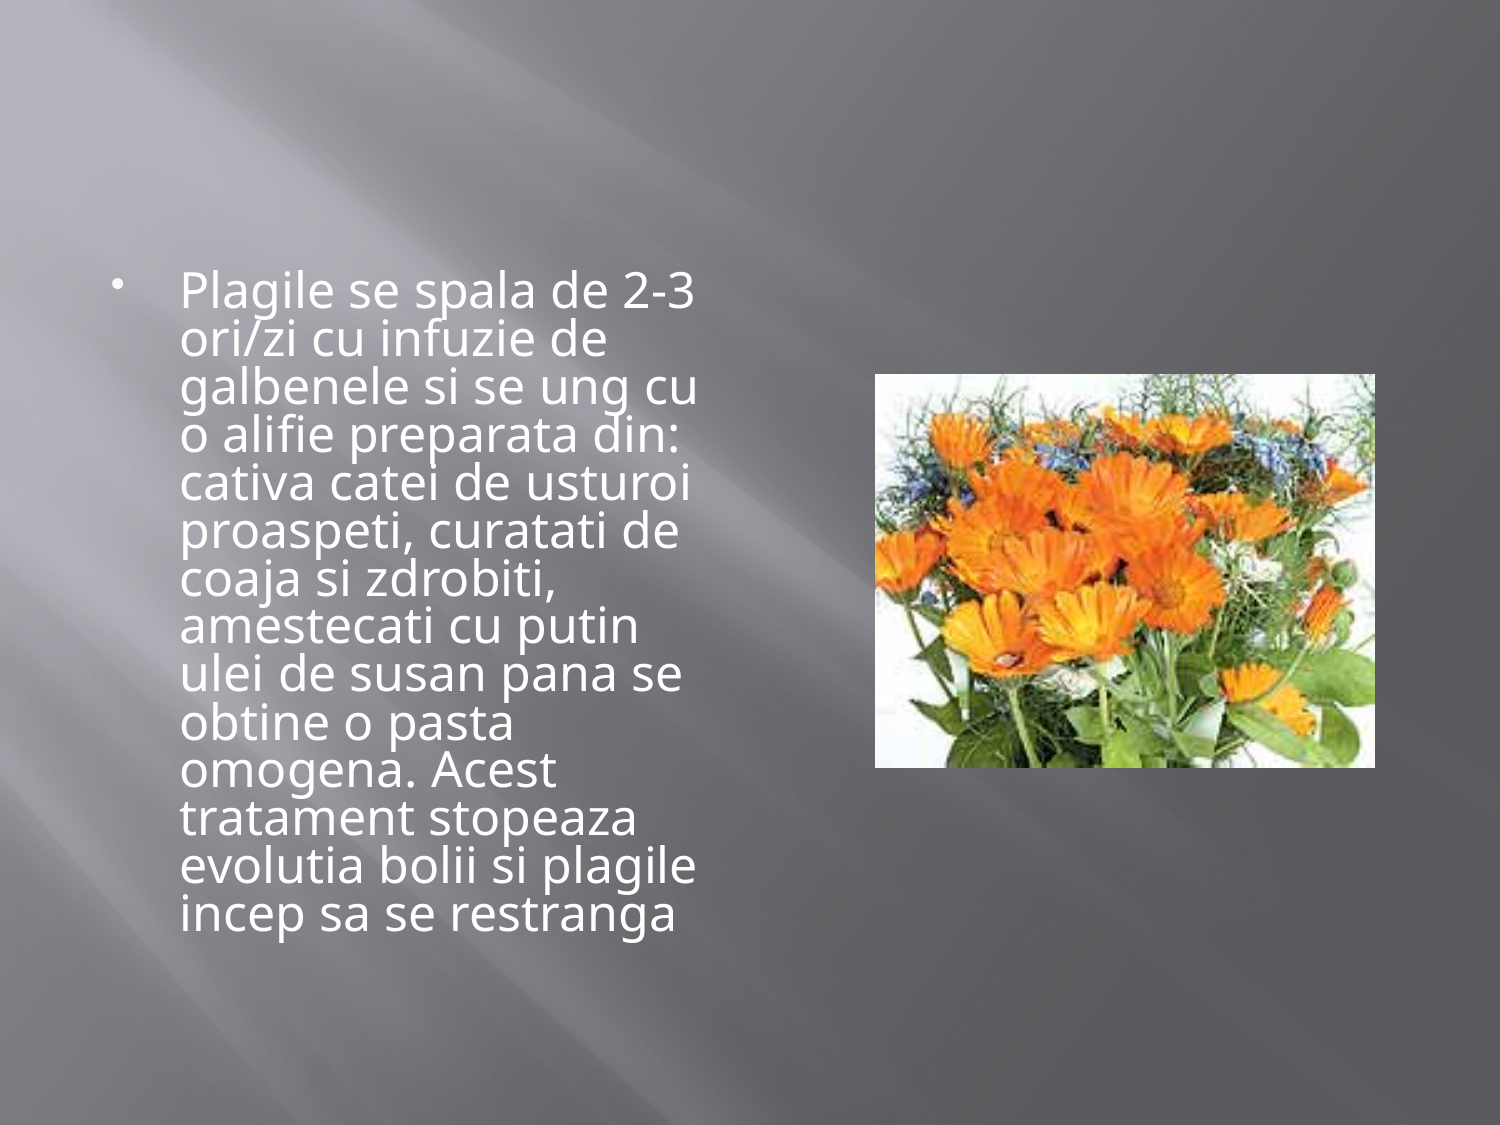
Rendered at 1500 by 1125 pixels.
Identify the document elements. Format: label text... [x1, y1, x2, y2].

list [874, 374, 1376, 768]
list Plagile se spala de 2-3 ori/zi cu infuzie de galbenele si se ung cu o alifie preparata din: cativa catei de usturoi proaspeti, curatati de coaja si zdrobiti, amestecati cu putin ulei de susan pana se obtine o pasta omogena. Acest tratament stopeaza evolutia bolii si plagile incep sa se restranga [74, 262, 738, 1006]
